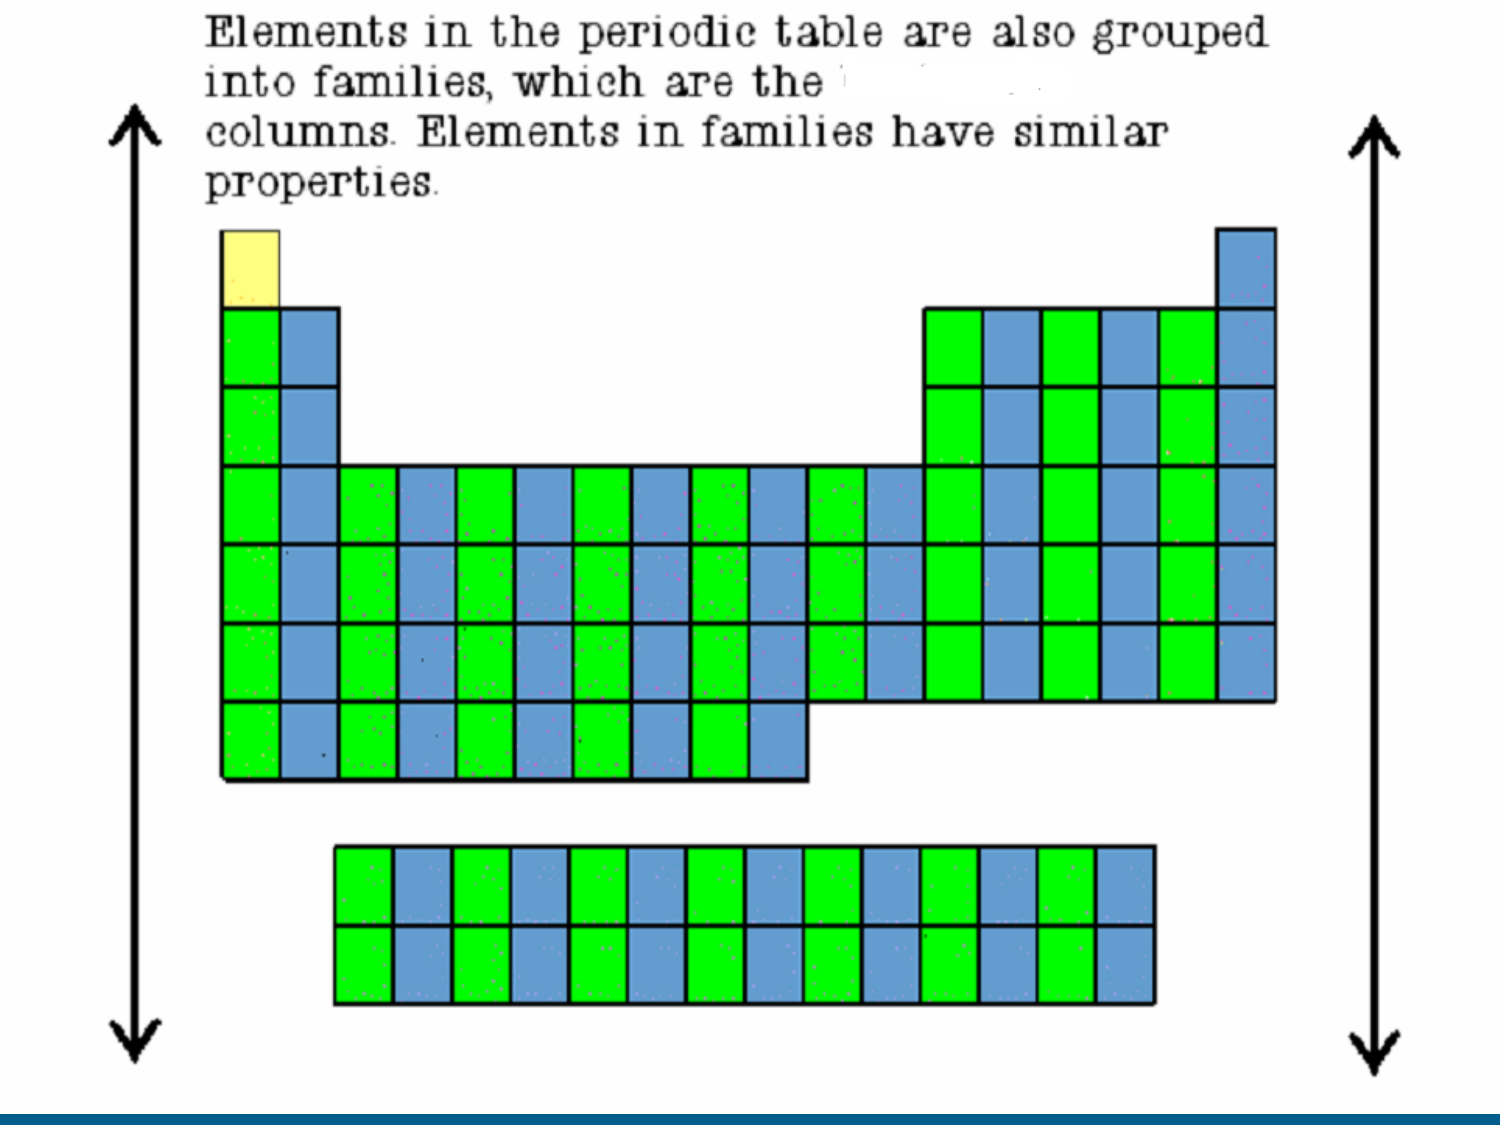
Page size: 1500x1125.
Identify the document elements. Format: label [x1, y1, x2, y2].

list [0, 0, 1500, 1115]
